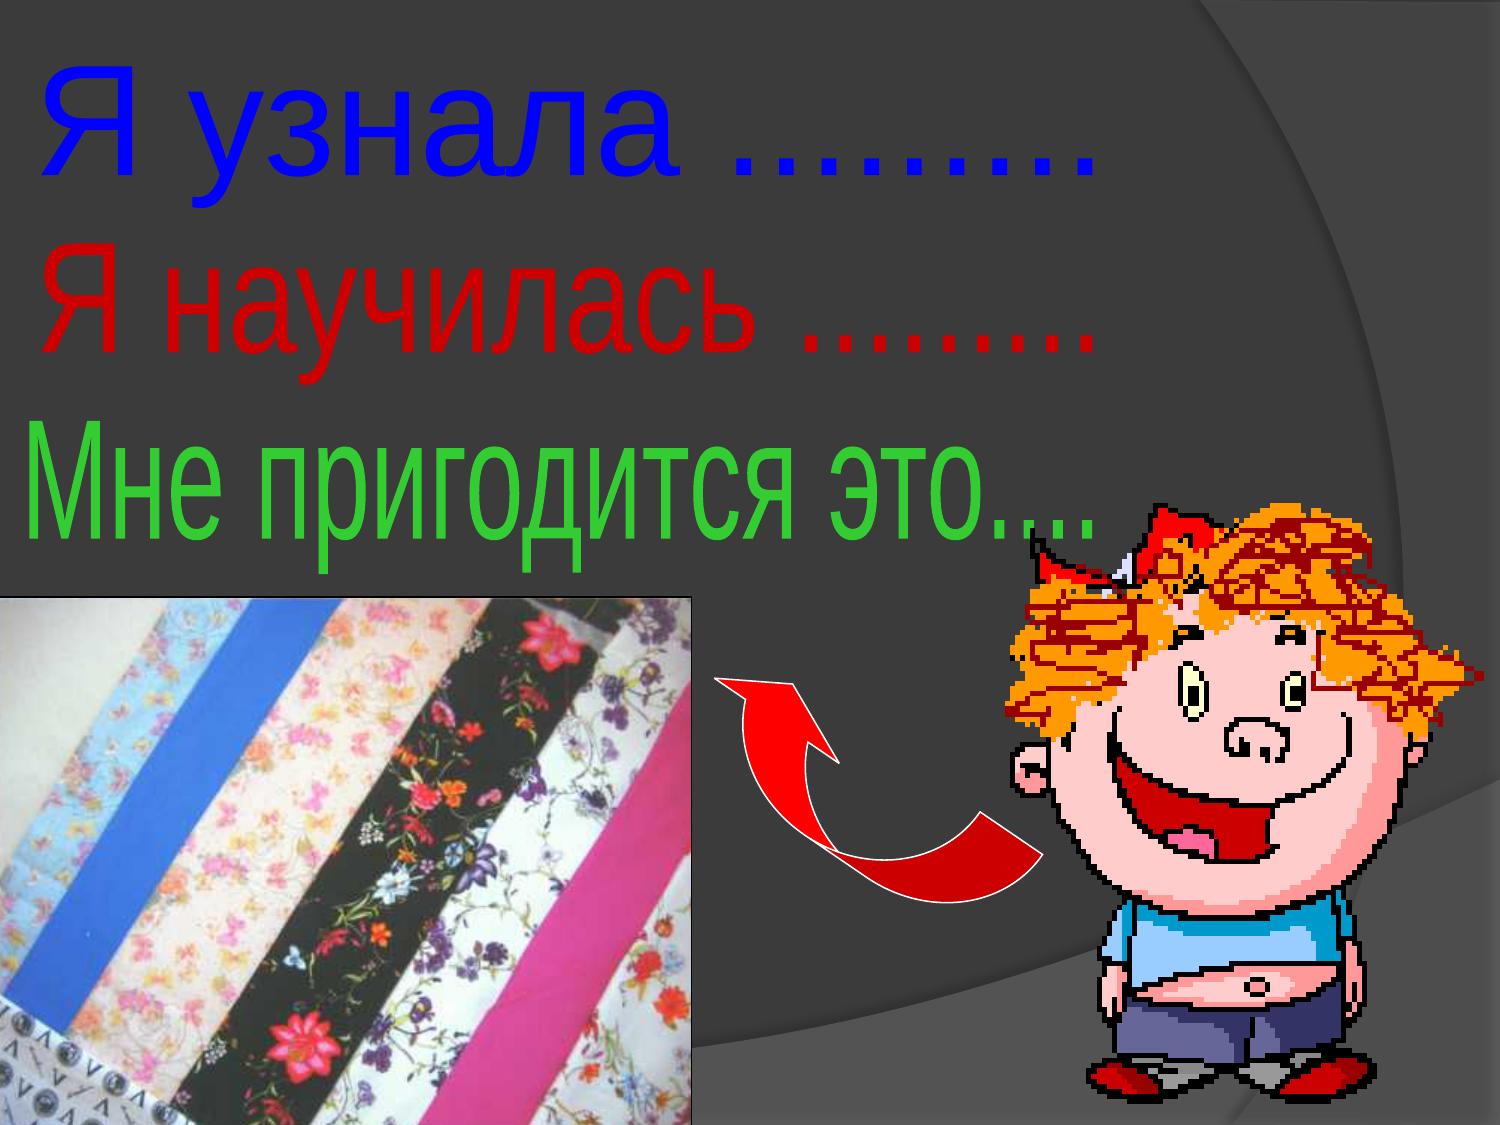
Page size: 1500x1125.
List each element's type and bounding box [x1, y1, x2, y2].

picture [0, 597, 692, 1125]
text_box [714, 678, 987, 903]
picture [994, 503, 1500, 1125]
